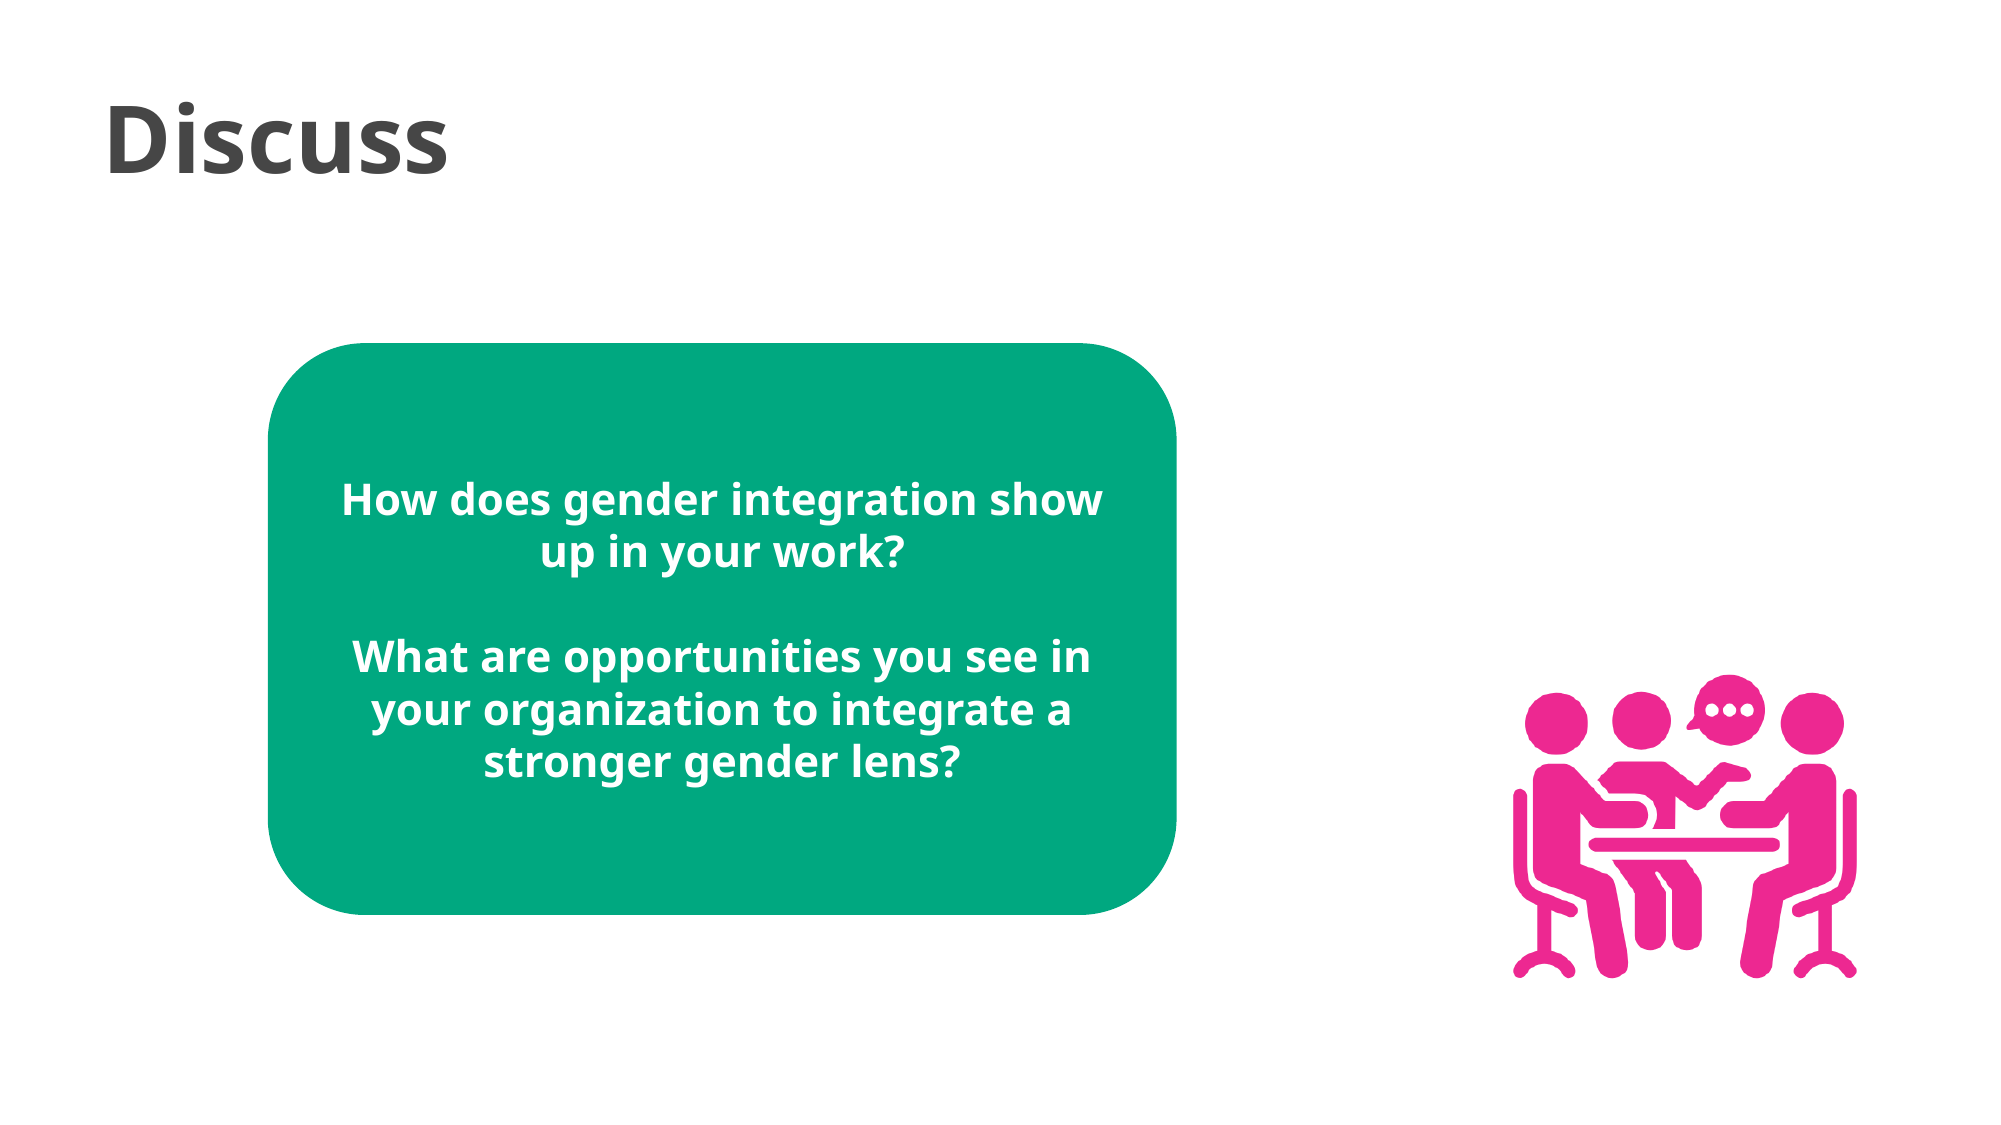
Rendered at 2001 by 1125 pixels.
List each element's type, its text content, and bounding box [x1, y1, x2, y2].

text_box How does gender integration show up in your work? What are opportunities you see in your organization to integrate a stronger gender lens? [270, 345, 1175, 913]
picture [1462, 621, 1898, 1028]
text_box Discuss [102, 79, 1649, 193]
